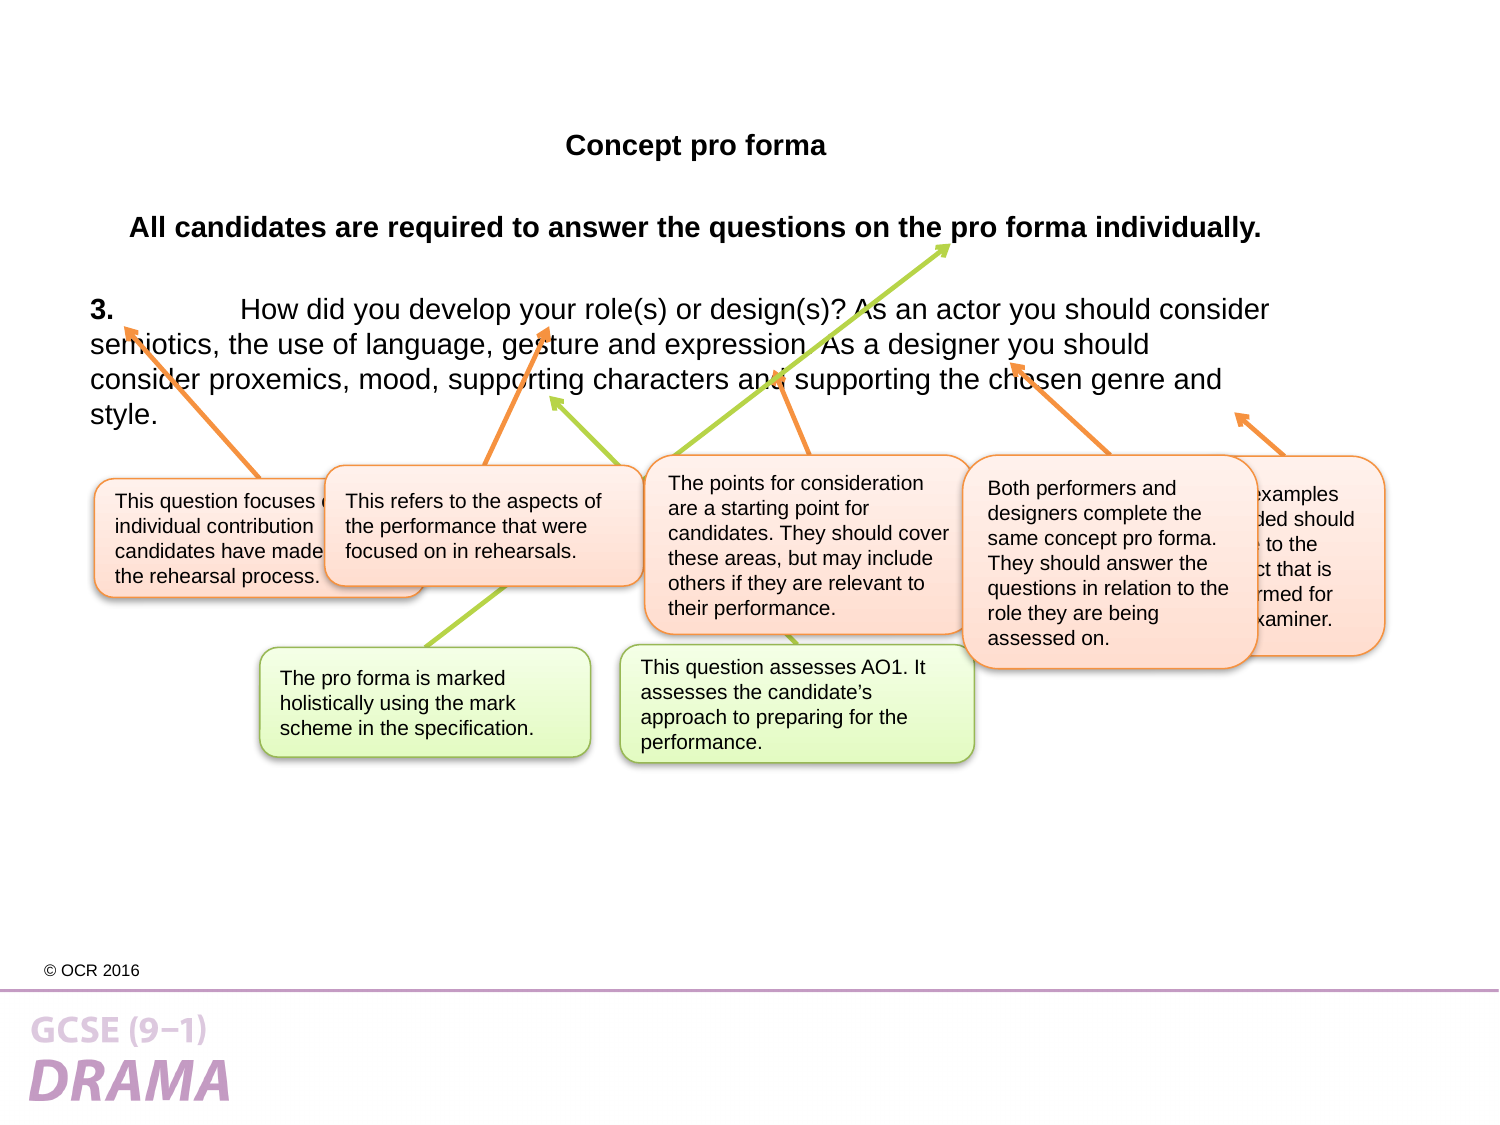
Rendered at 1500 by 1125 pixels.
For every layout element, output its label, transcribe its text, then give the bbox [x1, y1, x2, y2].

picture [0, 989, 1499, 1125]
text_box The examples provided should relate to the extract that is performed for the examiner. [1254, 455, 1386, 657]
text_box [424, 243, 951, 648]
text_box This question assesses AO1. It assesses the candidate’s approach to preparing for the performance. [619, 644, 976, 764]
text_box The pro forma is marked holistically using the mark scheme in the specification. [258, 646, 592, 758]
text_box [548, 395, 798, 645]
text_box Both performers and designers complete the same concept pro forma. They should answer the questions in relation to the role they are being assessed on. [961, 454, 1259, 670]
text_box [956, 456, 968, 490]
text_box This question focuses on the individual contribution candidates have made during the rehearsal process. [93, 477, 418, 599]
text_box This refers to the aspects of the performance that were focused on in rehearsals. [323, 464, 419, 587]
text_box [1009, 362, 1111, 456]
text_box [1233, 411, 1285, 457]
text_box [123, 325, 260, 479]
list Concept pro forma All candidates are required to answer the questions on the pro forma individually. 3. How did you develop your role(s) or design(s)? As an actor you should consider semiotics, the use of language, gesture and expression. As a designer you should consider proxemics, mood, supporting characters and supporting the chosen genre and style. [75, 78, 1317, 1005]
